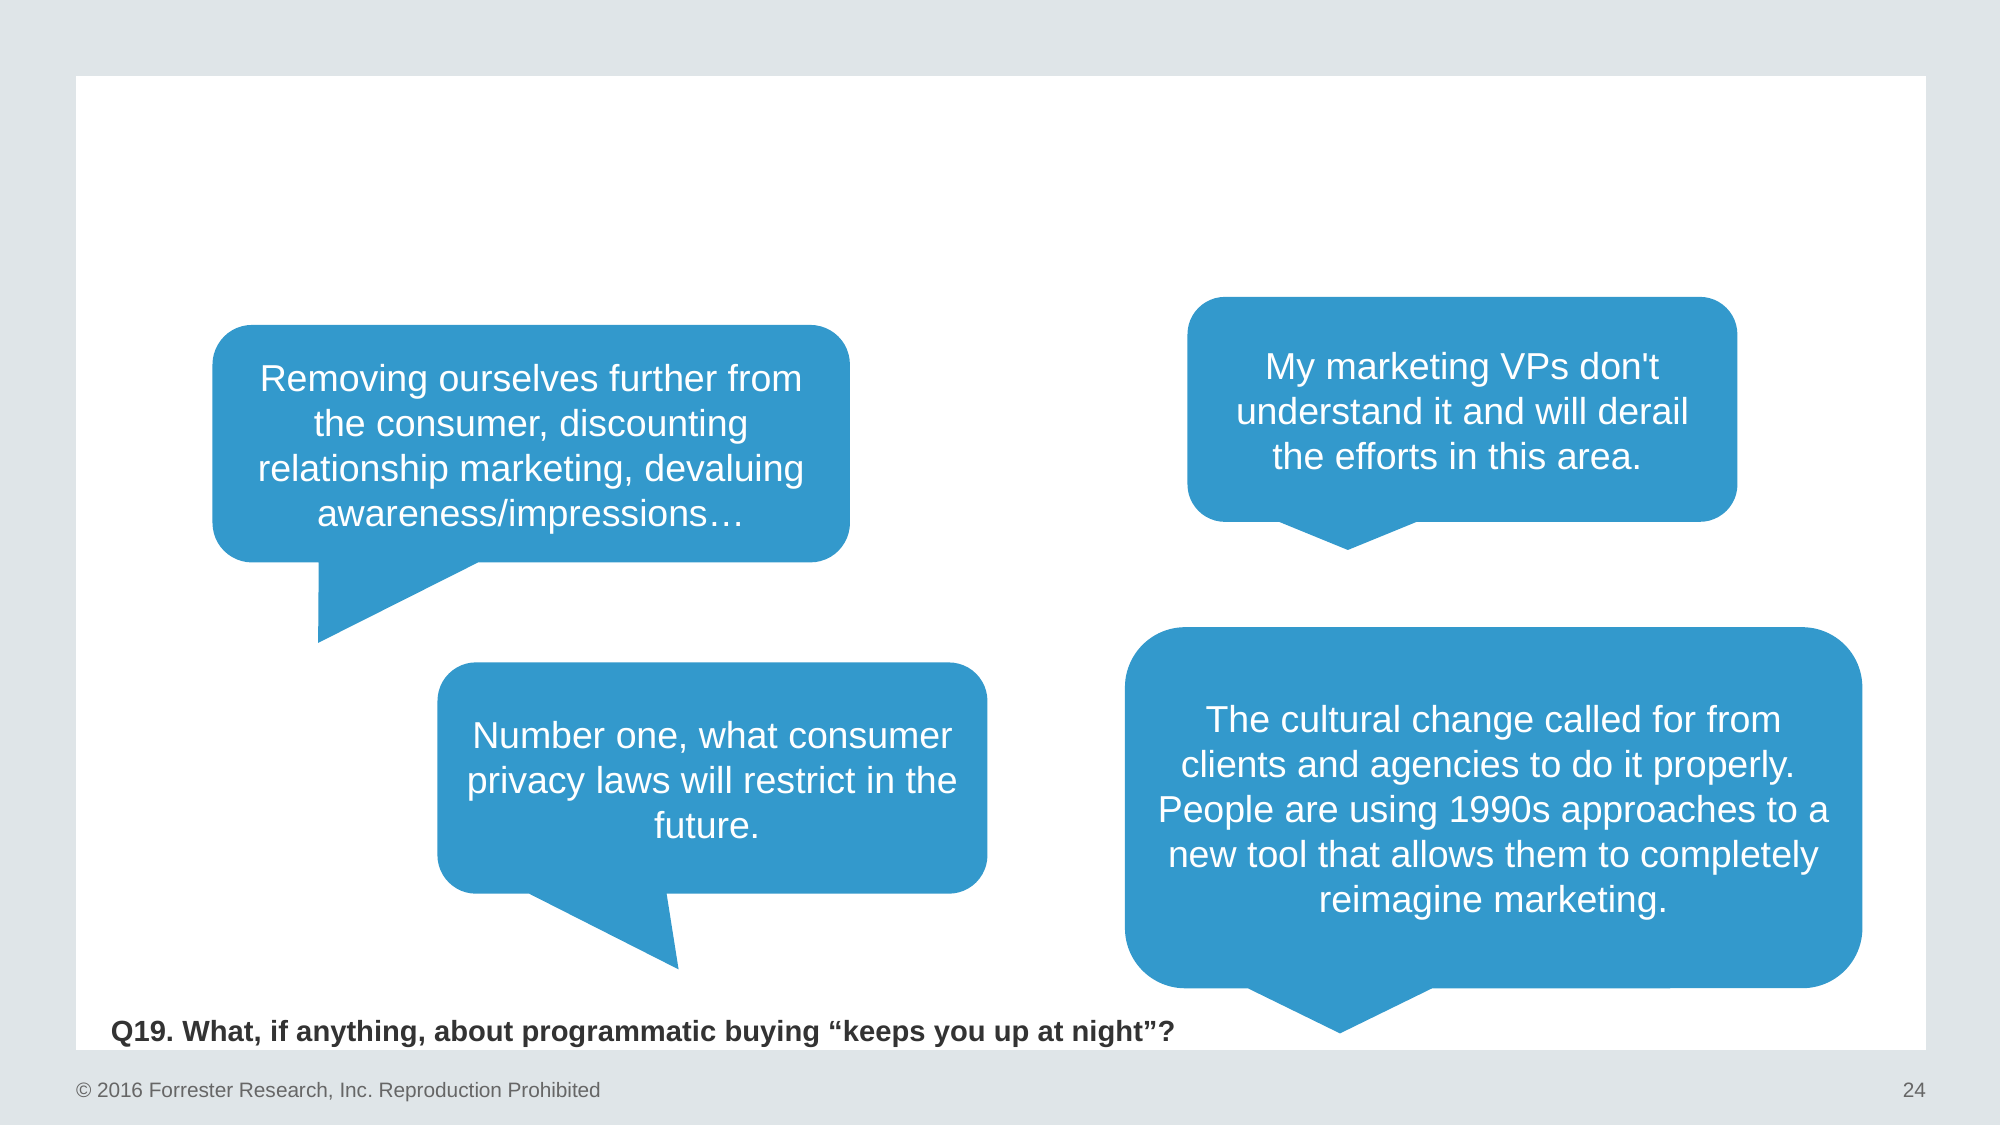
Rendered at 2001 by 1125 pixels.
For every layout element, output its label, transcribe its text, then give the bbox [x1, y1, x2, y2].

text_box My marketing VPs don't understand it and will derail the efforts in this area. [1185, 294, 1740, 552]
text_box Q19. What, if anything, about programmatic buying “keeps you up at night”? [74, 1012, 1213, 1048]
text_box The cultural change called for from clients and agencies to do it properly. People are using 1990s approaches to a new tool that allows them to completely reimagine marketing. [1122, 625, 1865, 1036]
text_box Removing ourselves further from the consumer, discounting relationship marketing, devaluing awareness/impressions… [210, 322, 853, 645]
text_box Number one, what consumer privacy laws will restrict in the future. [435, 660, 990, 972]
